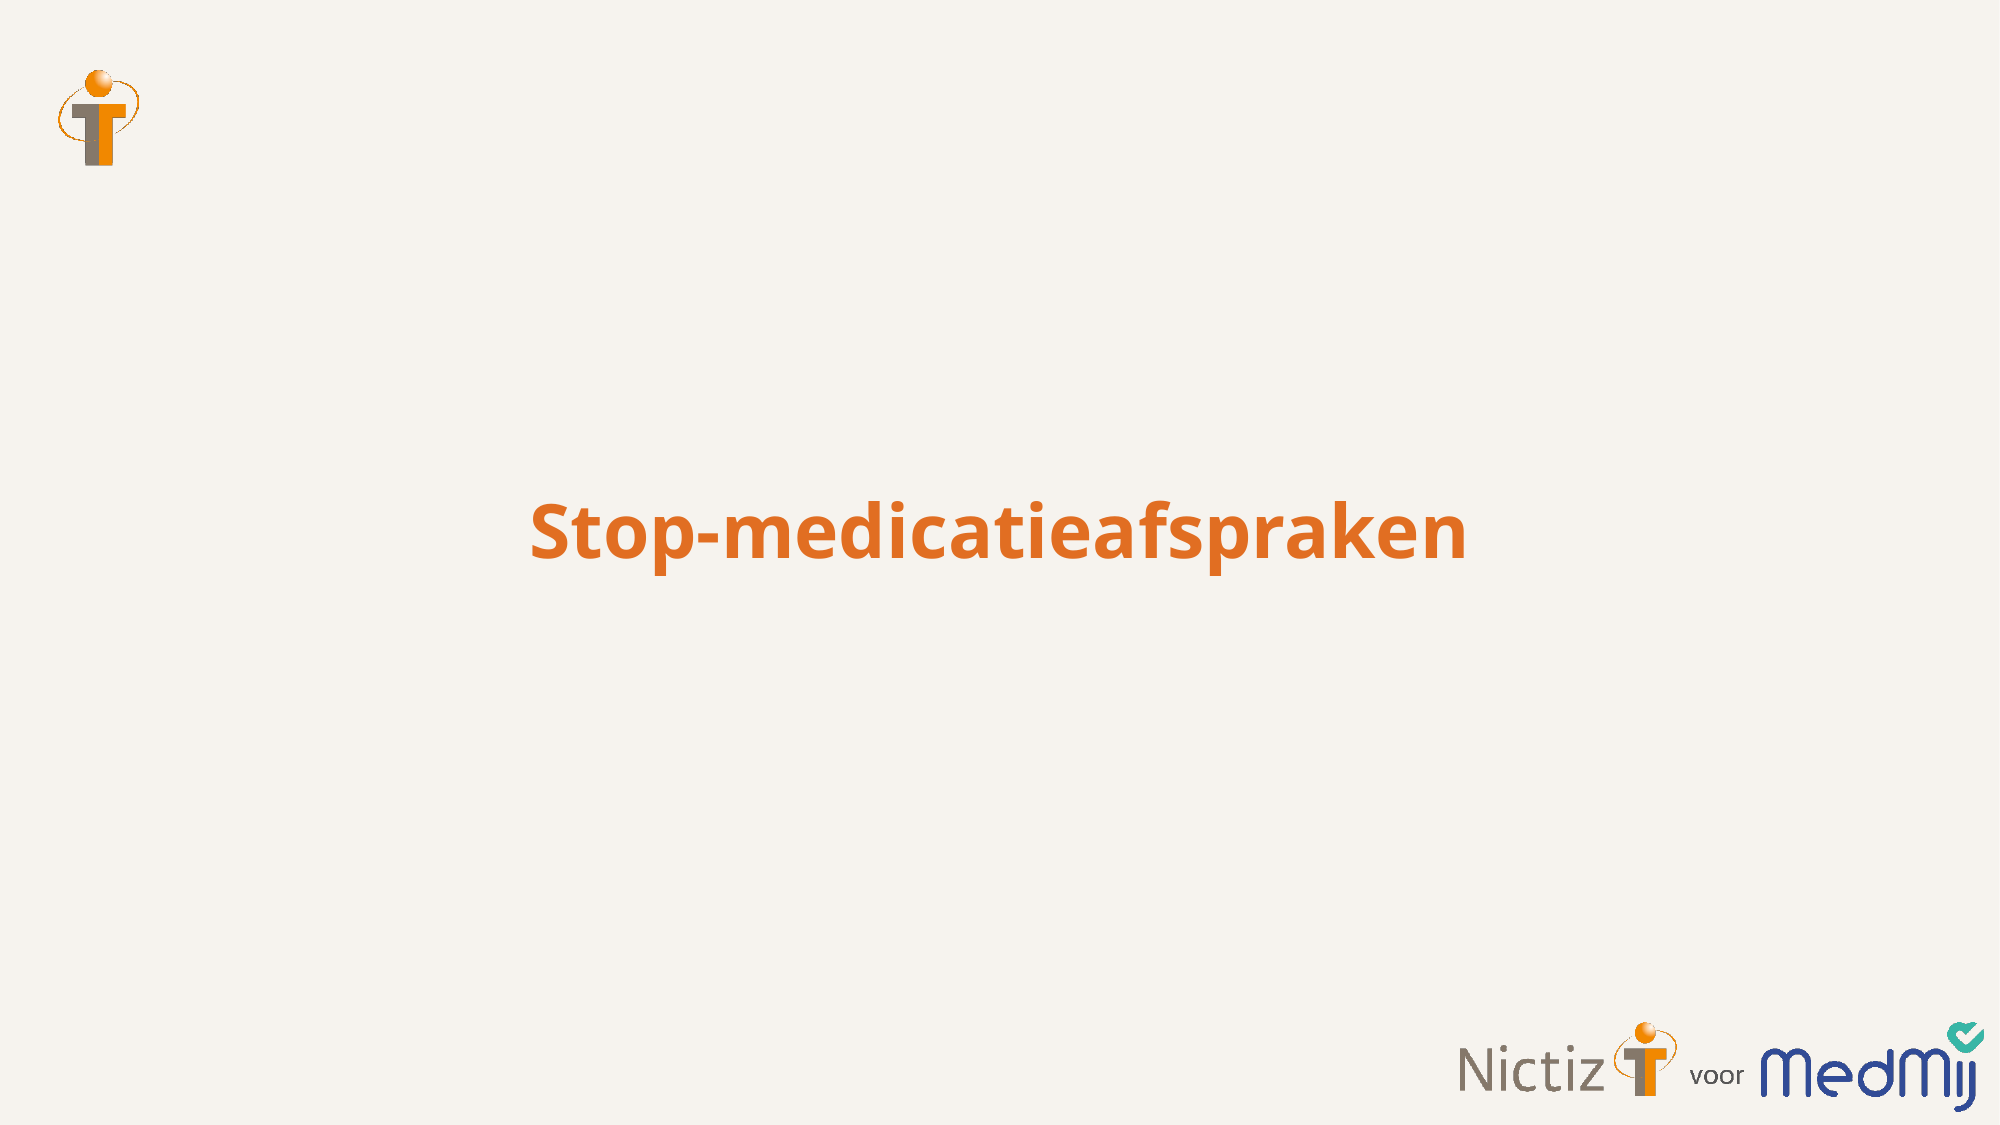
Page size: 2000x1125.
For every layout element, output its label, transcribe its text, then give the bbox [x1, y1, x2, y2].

picture [50, 66, 151, 187]
picture [1457, 1019, 1988, 1113]
title Stop-medicatieafspraken [155, 386, 1844, 848]
